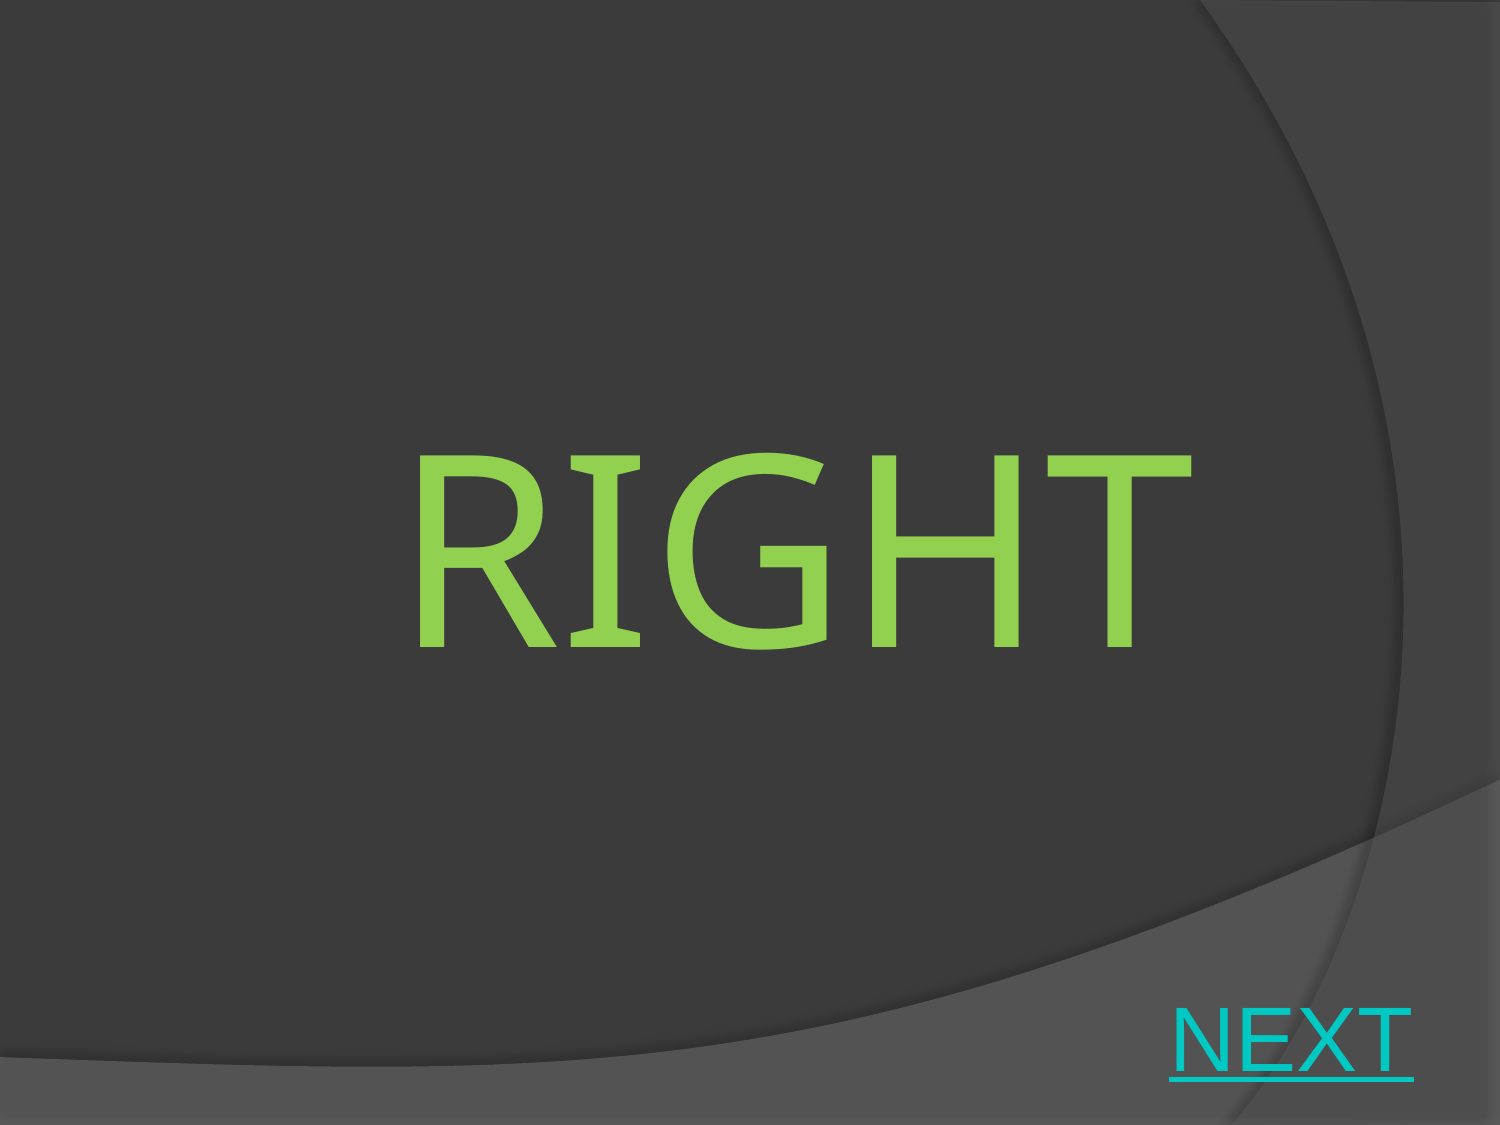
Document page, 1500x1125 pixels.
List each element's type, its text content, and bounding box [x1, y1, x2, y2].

list NEXT [1148, 972, 1477, 1102]
title RIGHT [386, 234, 1226, 846]
